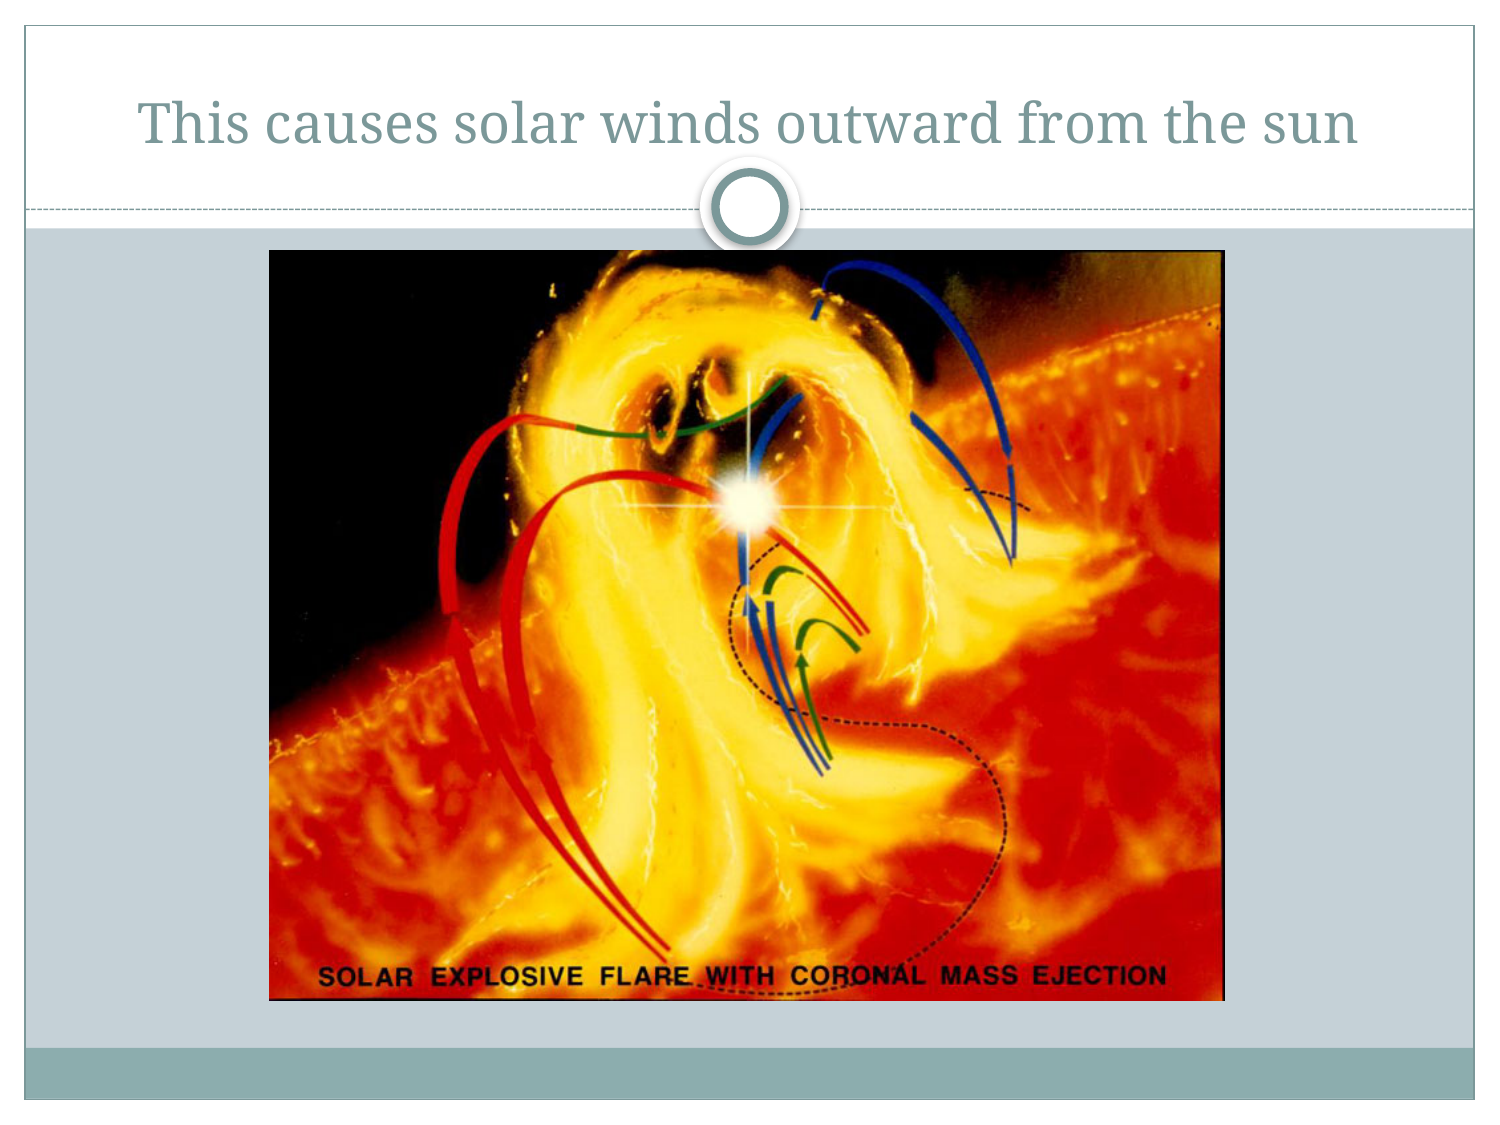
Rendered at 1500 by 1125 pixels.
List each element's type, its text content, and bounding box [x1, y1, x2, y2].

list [268, 250, 1226, 1001]
title This causes solar winds outward from the sun [49, 37, 1450, 162]
